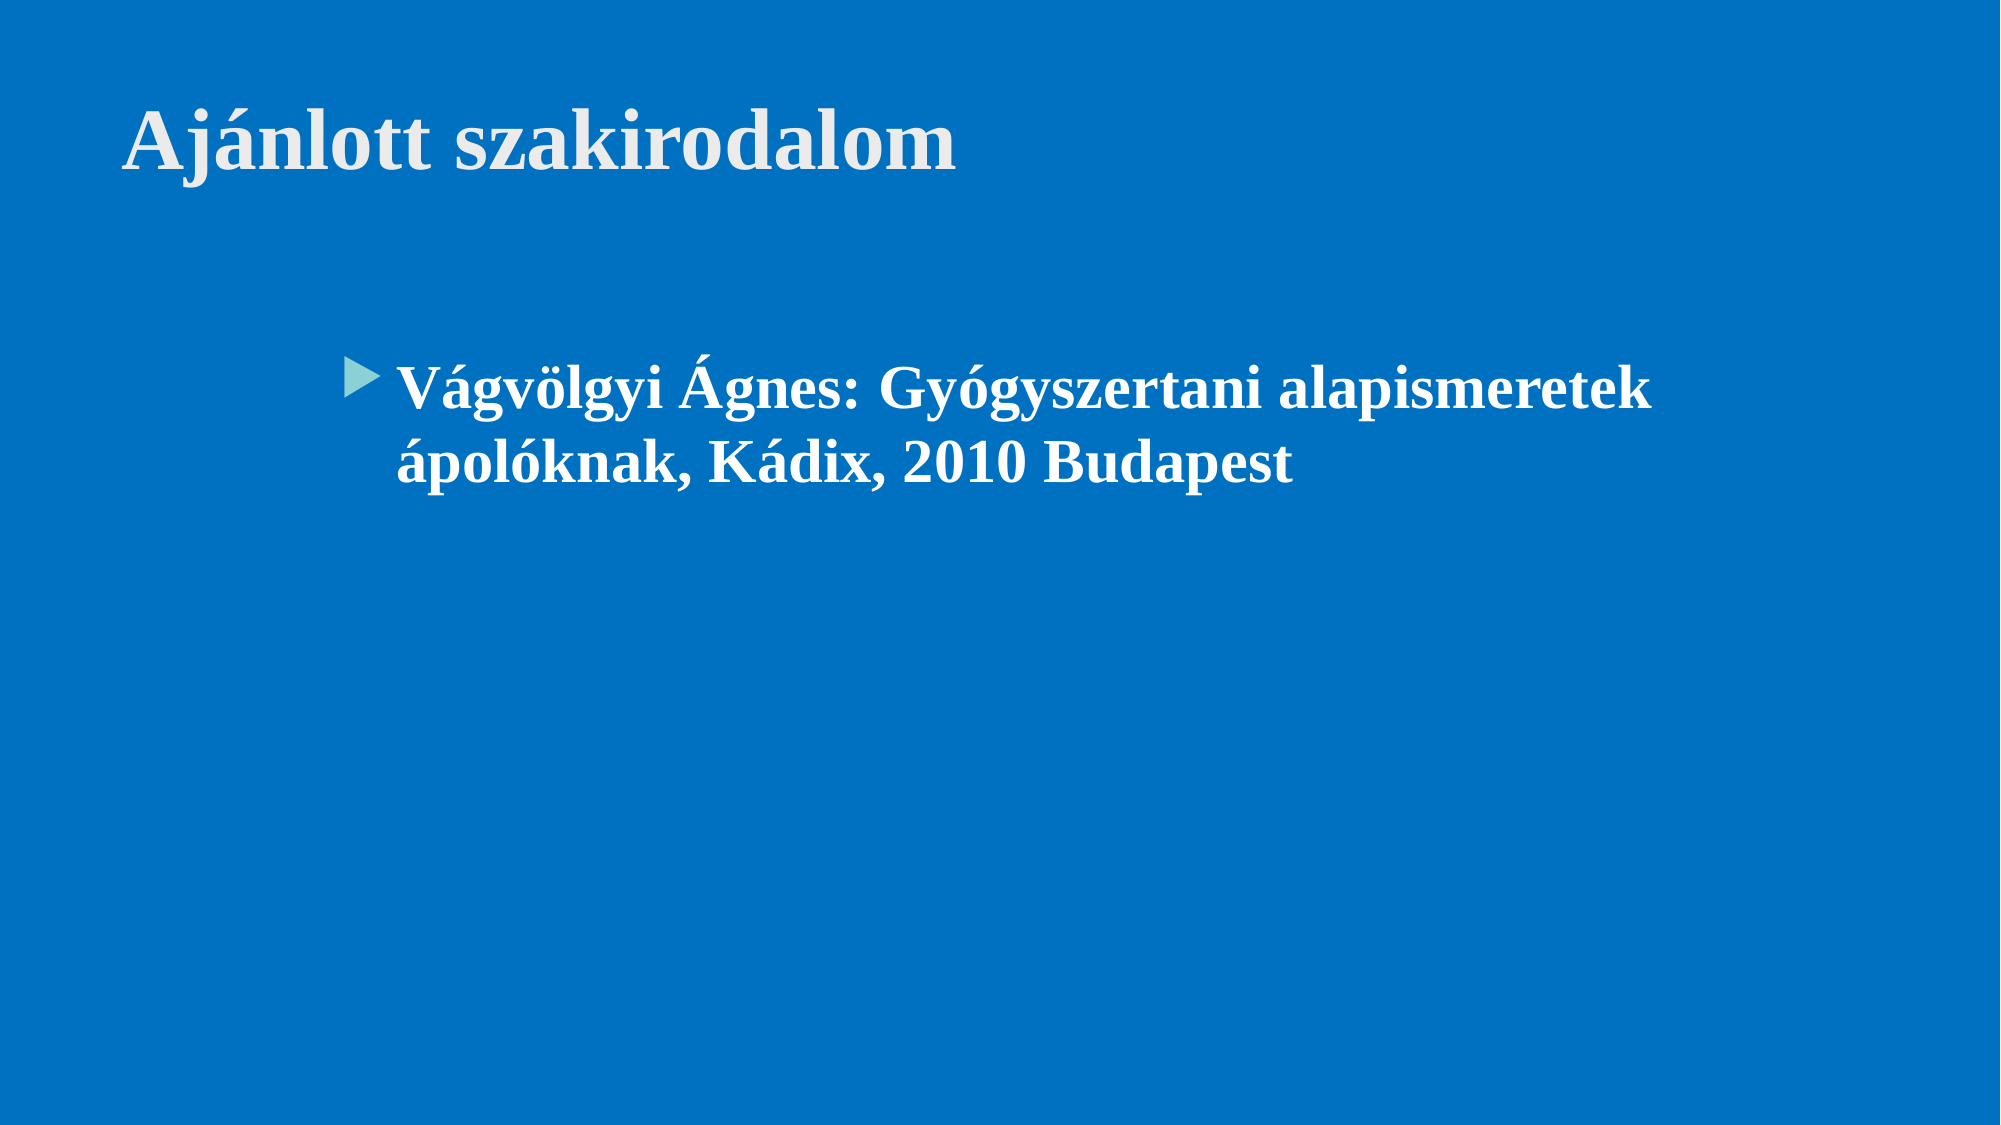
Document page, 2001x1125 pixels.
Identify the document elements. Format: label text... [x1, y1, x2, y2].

list Vágvölgyi Ágnes: Gyógyszertani alapismeretek ápolóknak, Kádix, 2010 Budapest [324, 338, 1675, 1125]
title Ajánlott szakirodalom [106, 74, 1649, 304]
